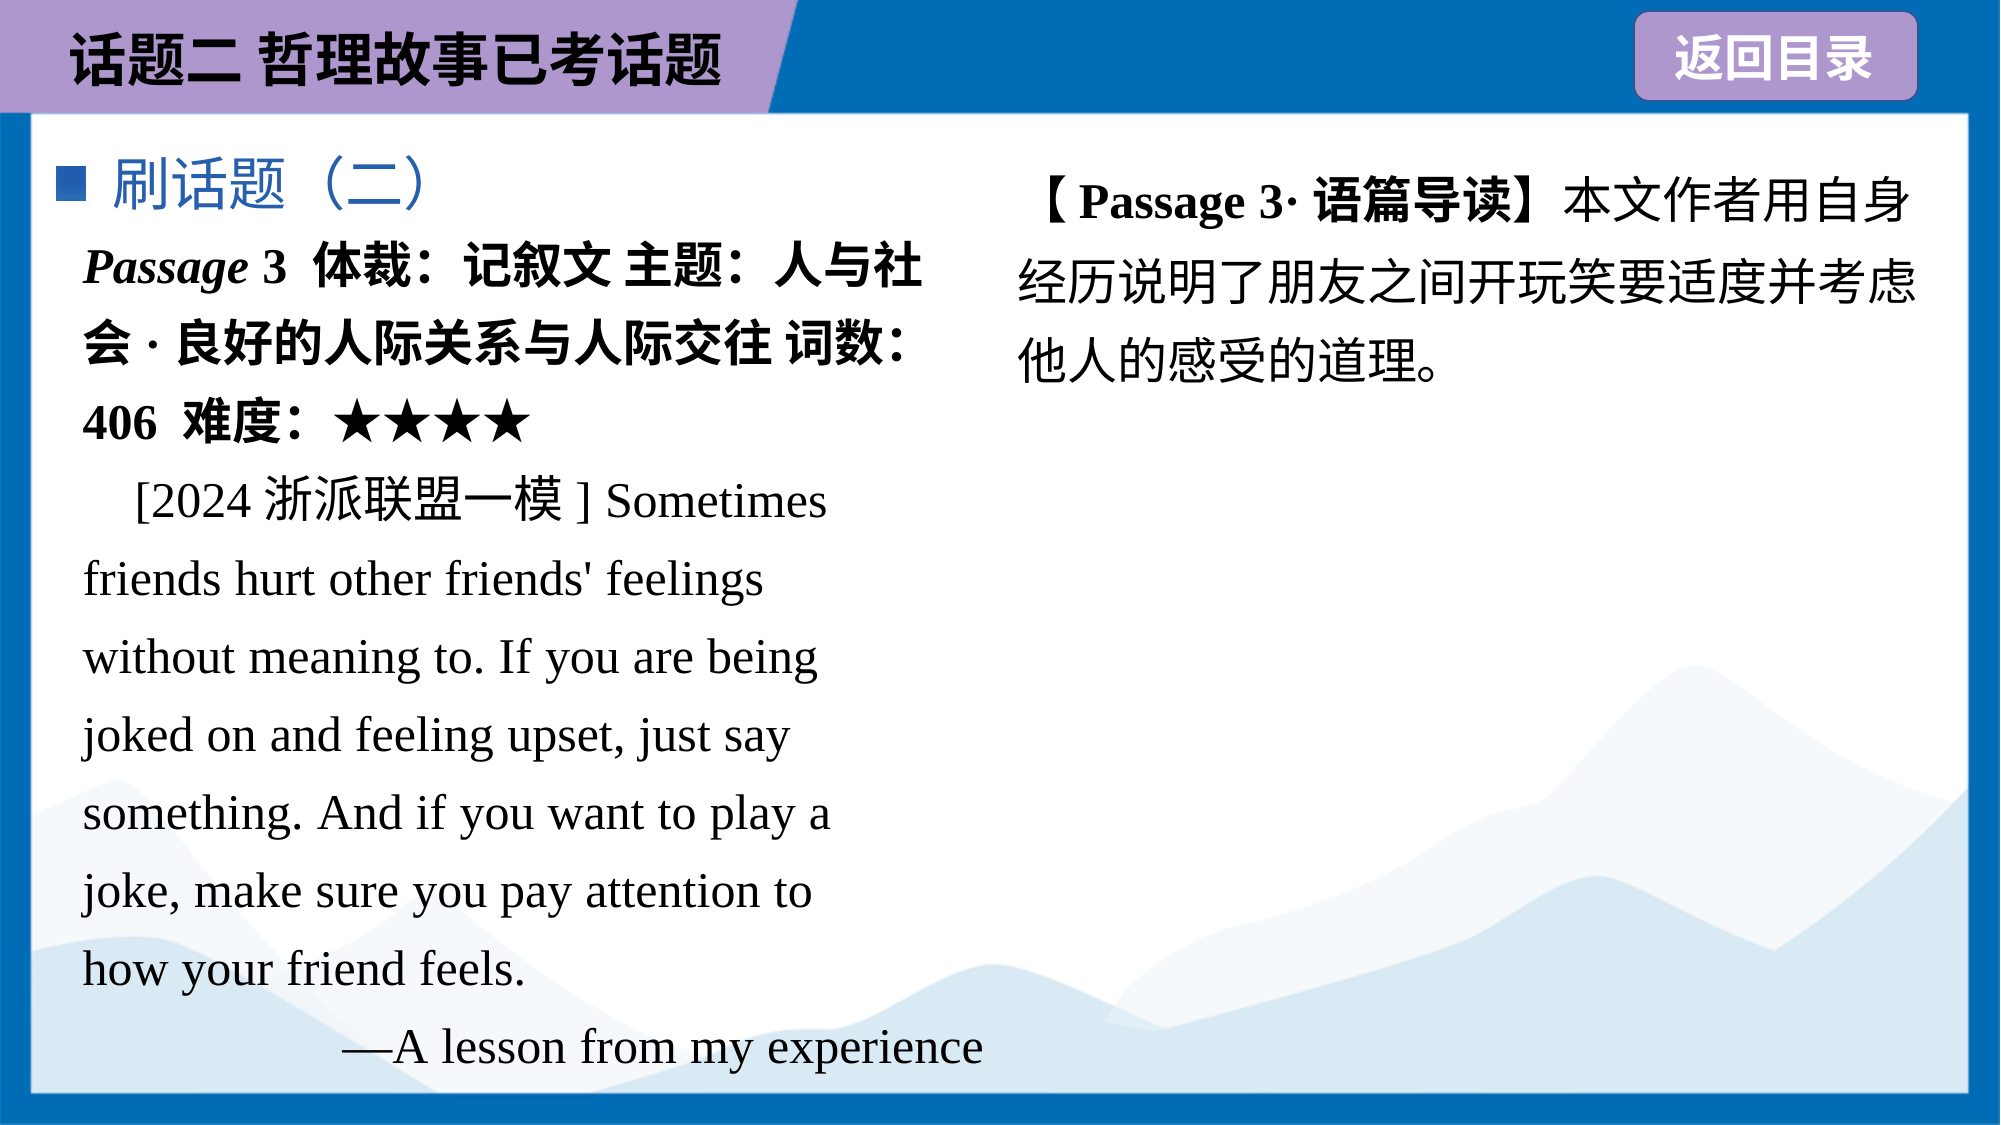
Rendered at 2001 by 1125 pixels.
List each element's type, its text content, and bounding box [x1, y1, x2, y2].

picture [0, 0, 2000, 1125]
text_box 刷话题（二） [112, 146, 1917, 217]
text_box Passage 3 体裁：记叙文 主题：人与社 会·良好的人际关系与人际交往 词数： 406 难度：★★★★ [2024浙派联盟一模] Sometimes friends hurt other friends' feelings without meaning to. If you are being joked on and feeling upset, just say something. And if you want to play a joke, make sure you pay attention to how your friend feels. —A lesson from my experience [82, 215, 984, 1089]
text_box 【Passage 3·语篇导读】本文作者用自身 经历说明了朋友之间开玩笑要适度并考虑 他人的感受的道理。 [1016, 147, 1919, 382]
